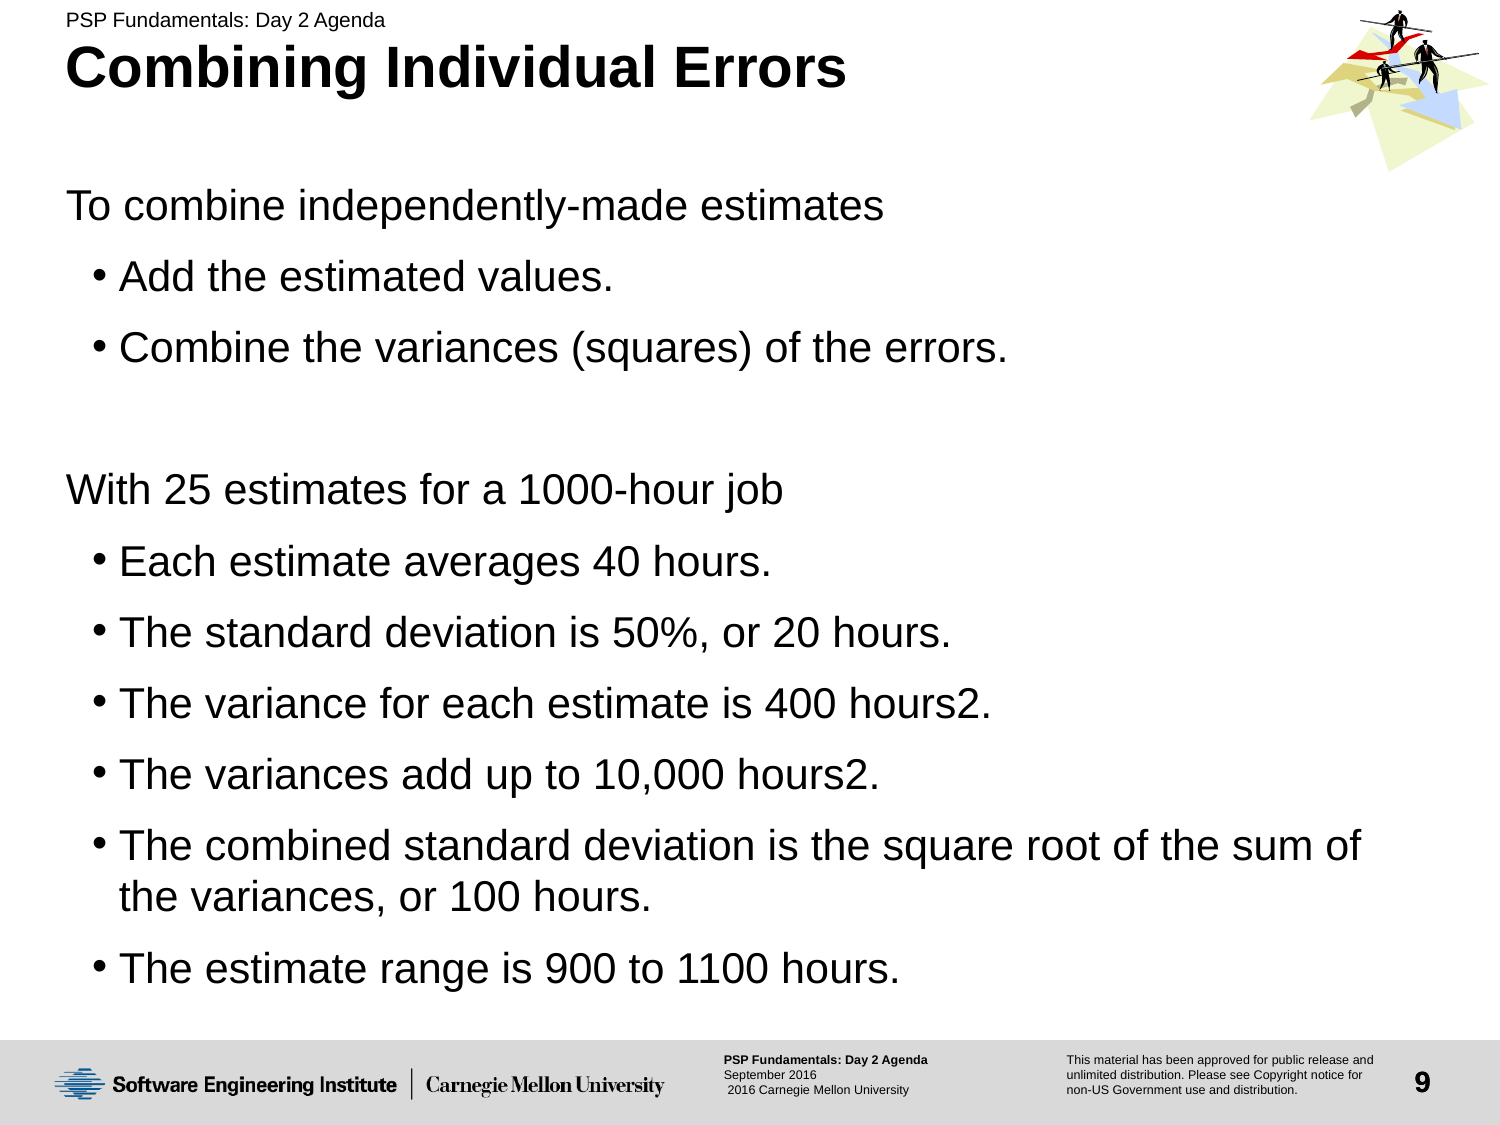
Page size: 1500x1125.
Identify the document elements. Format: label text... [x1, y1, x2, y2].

picture [1309, 8, 1492, 174]
list To combine independently-made estimates Add the estimated values. Combine the variances (squares) of the errors. With 25 estimates for a 1000-hour job Each estimate averages 40 hours. The standard deviation is 50%, or 20 hours. The variance for each estimate is 400 hours2. The variances add up to 10,000 hours2. The combined standard deviation is the square root of the sum of the variances, or 100 hours. The estimate range is 900 to 1100 hours. [65, 177, 1431, 1000]
title Combining Individual Errors [65, 37, 1309, 148]
picture [46, 1061, 673, 1104]
